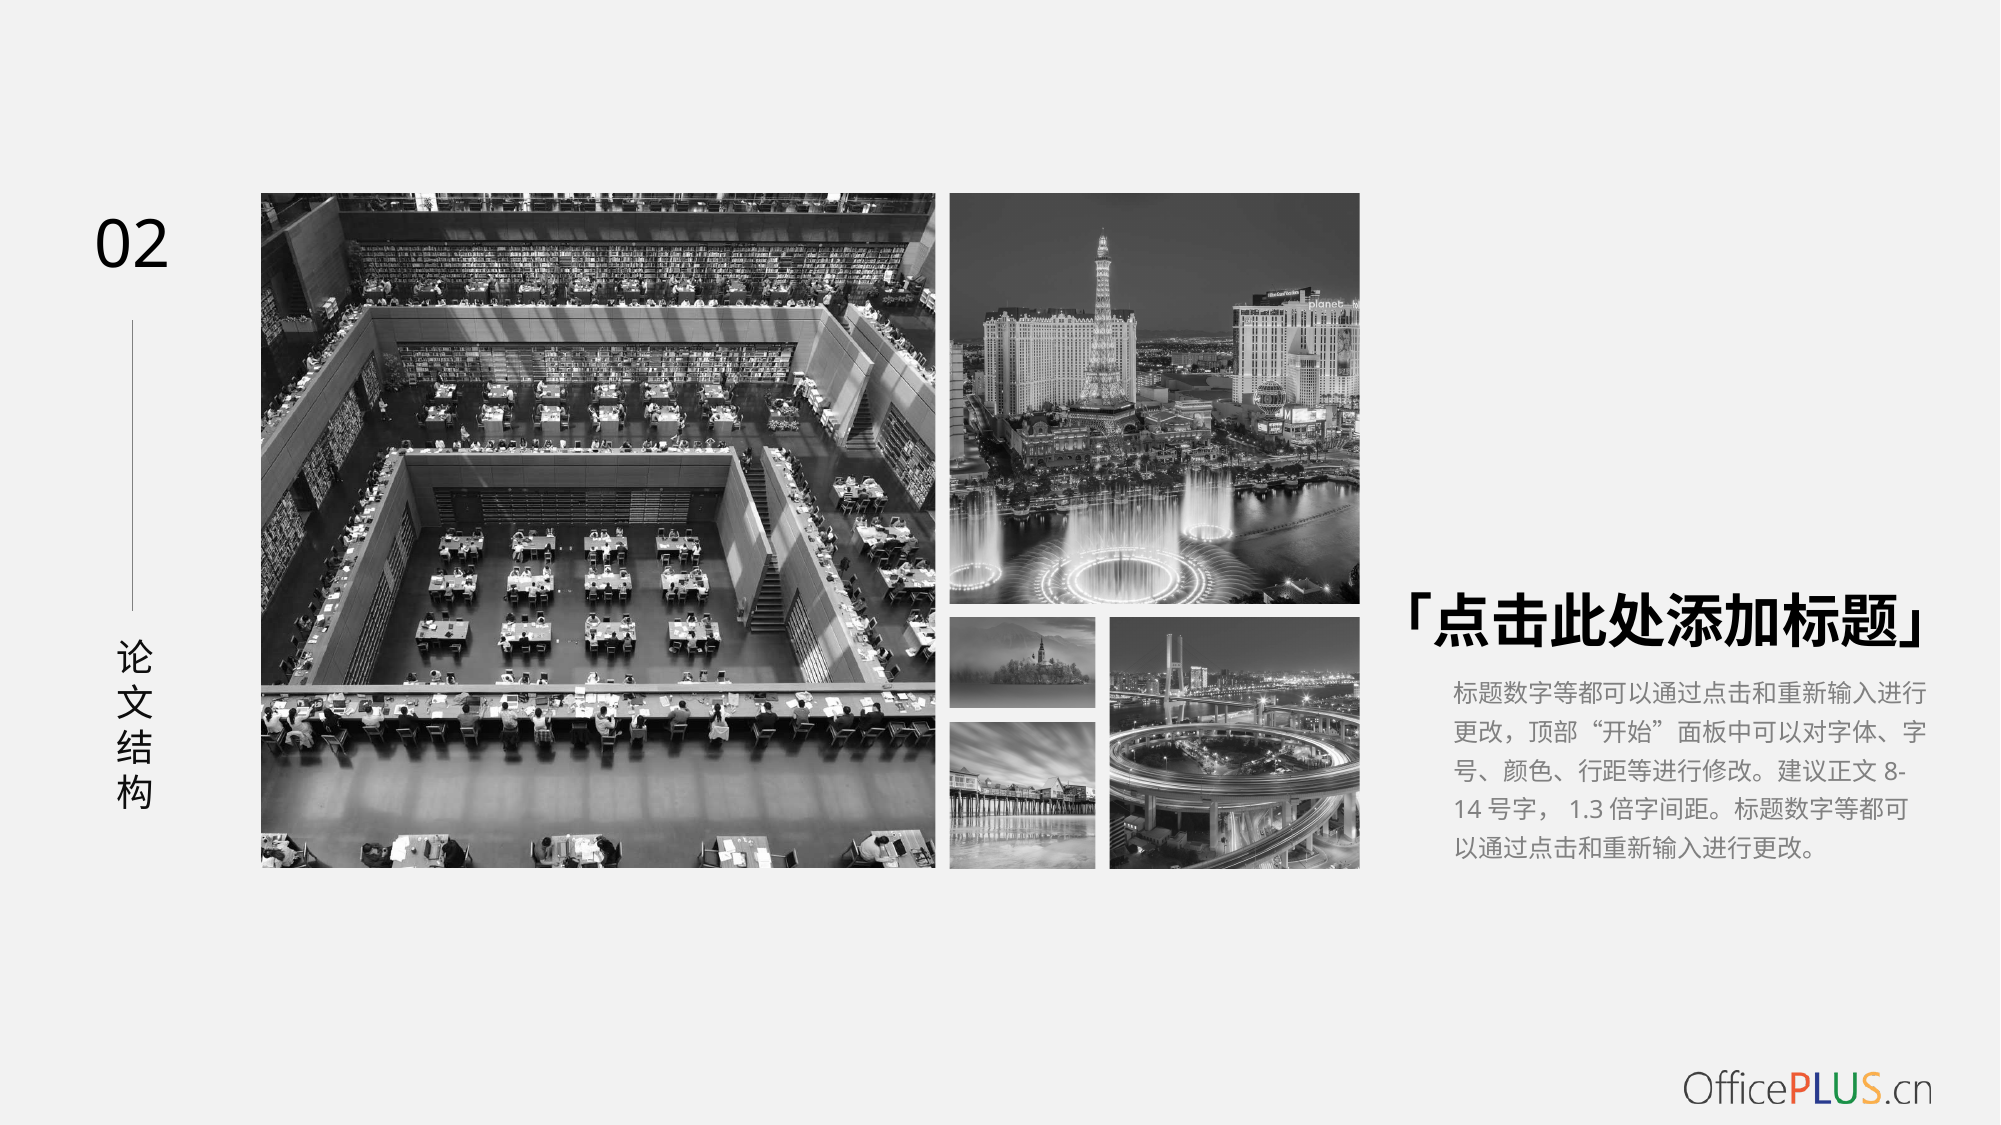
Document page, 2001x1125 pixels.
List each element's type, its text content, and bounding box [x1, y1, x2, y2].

text_box 标题数字等都可以通过点击和重新输入进行更改，顶部“开始”面板中可以对字体、字号、颜色、行距等进行修改。建议正文8-14号字，1.3倍字间距。标题数字等都可以通过点击和重新输入进行更改。 [1438, 660, 1945, 871]
text_box 「点击此处添加标题」 [1359, 576, 2000, 662]
text_box [949, 721, 1096, 869]
text_box [949, 617, 1096, 709]
text_box 论文结构 [101, 626, 164, 822]
text_box [1108, 617, 1361, 869]
picture [1684, 1070, 1931, 1104]
text_box [260, 193, 936, 869]
text_box [949, 193, 1361, 605]
text_box 02 [79, 193, 186, 289]
